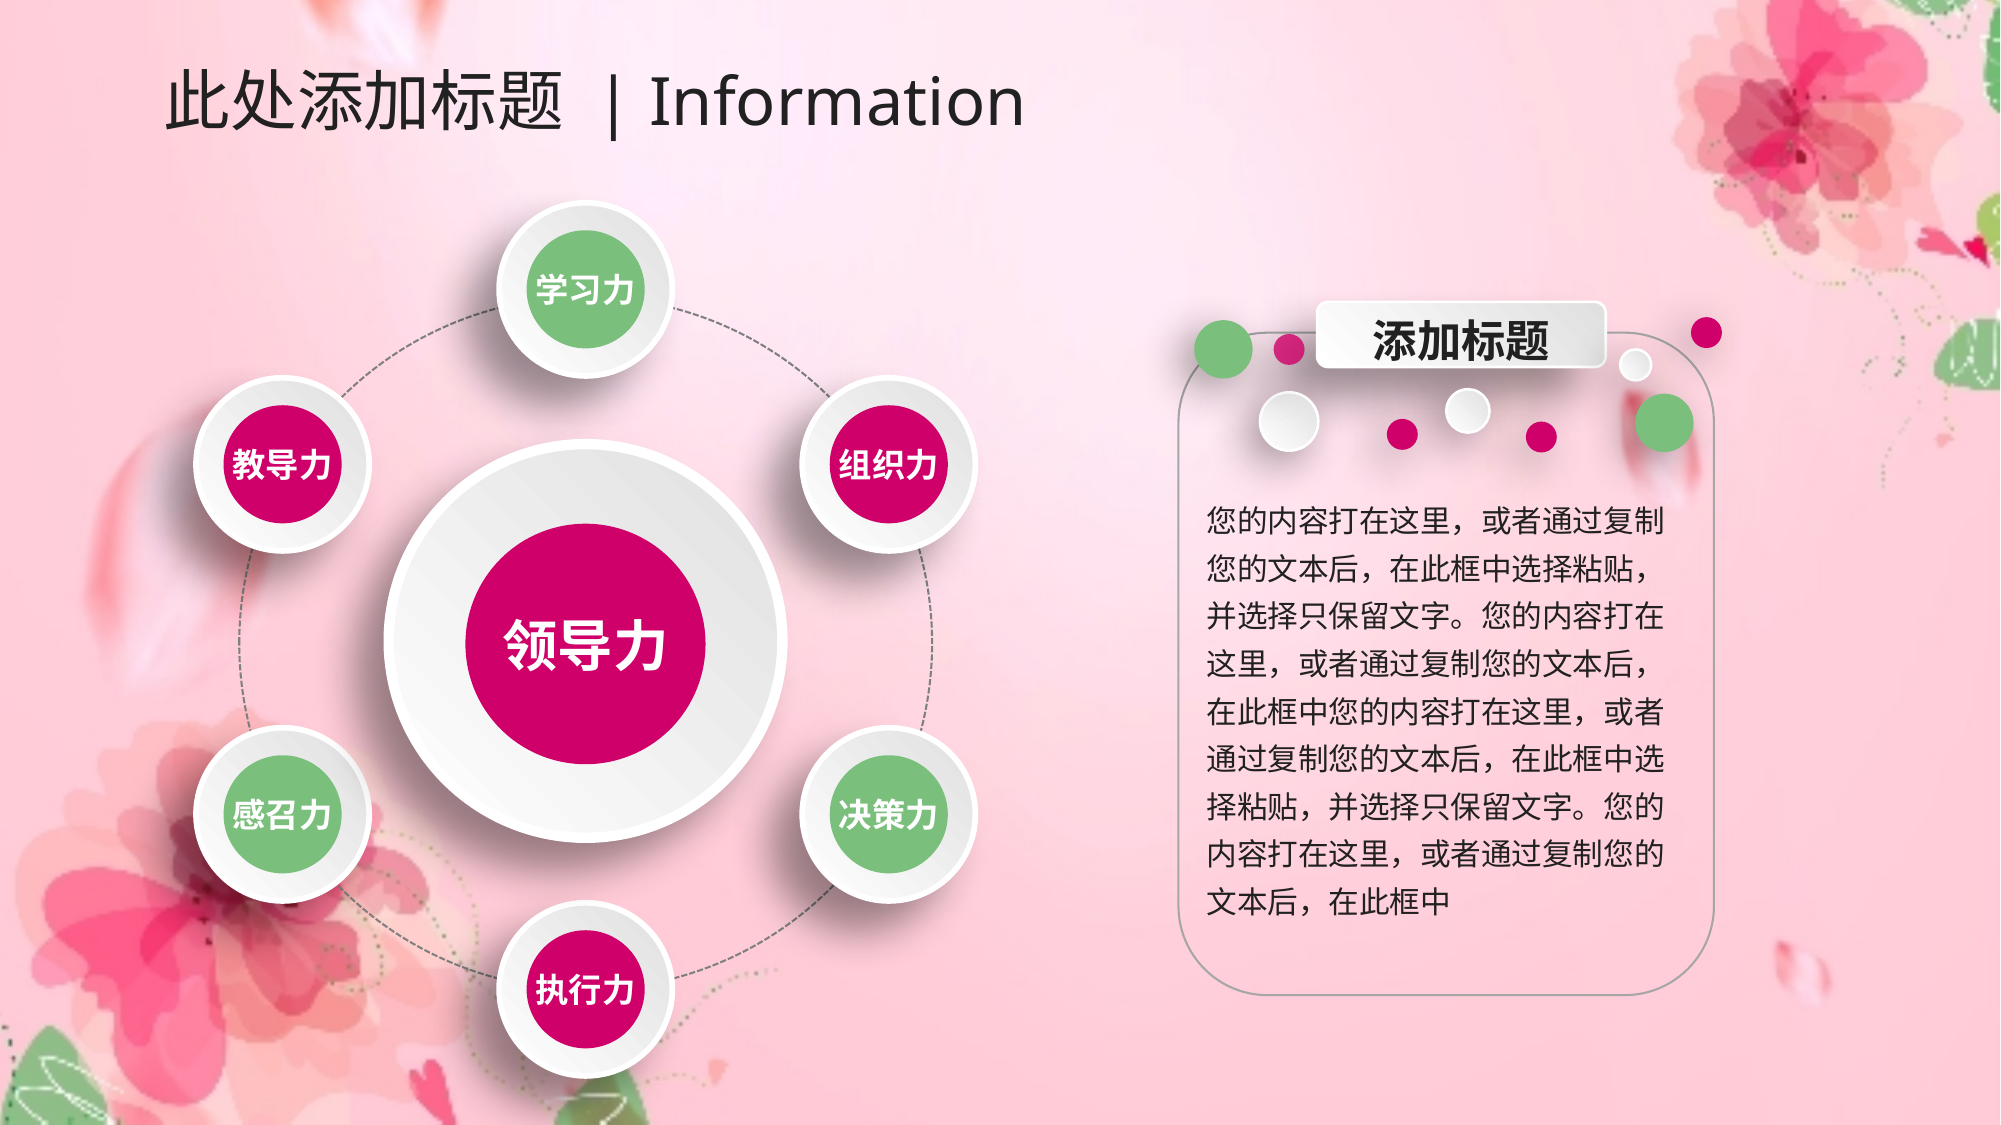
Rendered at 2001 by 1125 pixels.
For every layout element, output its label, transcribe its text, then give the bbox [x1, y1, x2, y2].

text_box [1384, 416, 1420, 452]
picture [0, 0, 2001, 1125]
text_box 领导力 [463, 521, 708, 767]
text_box [1444, 387, 1492, 435]
text_box [1176, 381, 1717, 998]
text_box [498, 902, 673, 1077]
text_box [361, 327, 542, 530]
text_box [584, 801, 782, 980]
text_box [1257, 392, 1321, 453]
text_box [764, 574, 935, 768]
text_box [498, 202, 673, 377]
text_box [1523, 419, 1559, 455]
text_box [801, 727, 976, 902]
text_box [570, 307, 809, 519]
text_box 您的内容打在这里，或者通过复制您的文本后，在此框中选择粘贴，并选择只保留文字。您的内容打在这里，或者通过复制您的文本后，在此框中您的内容打在这里，或者通过复制您的文本后，在此框中选择粘贴，并选择只保留文字。您的内容打在这里，或者通过复制您的文本后，在此框中 [1191, 483, 1692, 947]
text_box [386, 441, 785, 840]
text_box [1633, 391, 1696, 455]
text_box [1618, 347, 1654, 382]
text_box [195, 377, 370, 552]
text_box [237, 567, 348, 726]
text_box [1612, 330, 1653, 341]
text_box [1271, 331, 1307, 367]
text_box [1688, 315, 1725, 351]
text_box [195, 727, 370, 902]
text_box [801, 377, 976, 552]
text_box [1192, 318, 1255, 381]
title 此处添加标题 | Information [152, 27, 1790, 169]
text_box [361, 809, 526, 966]
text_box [1316, 301, 1606, 371]
